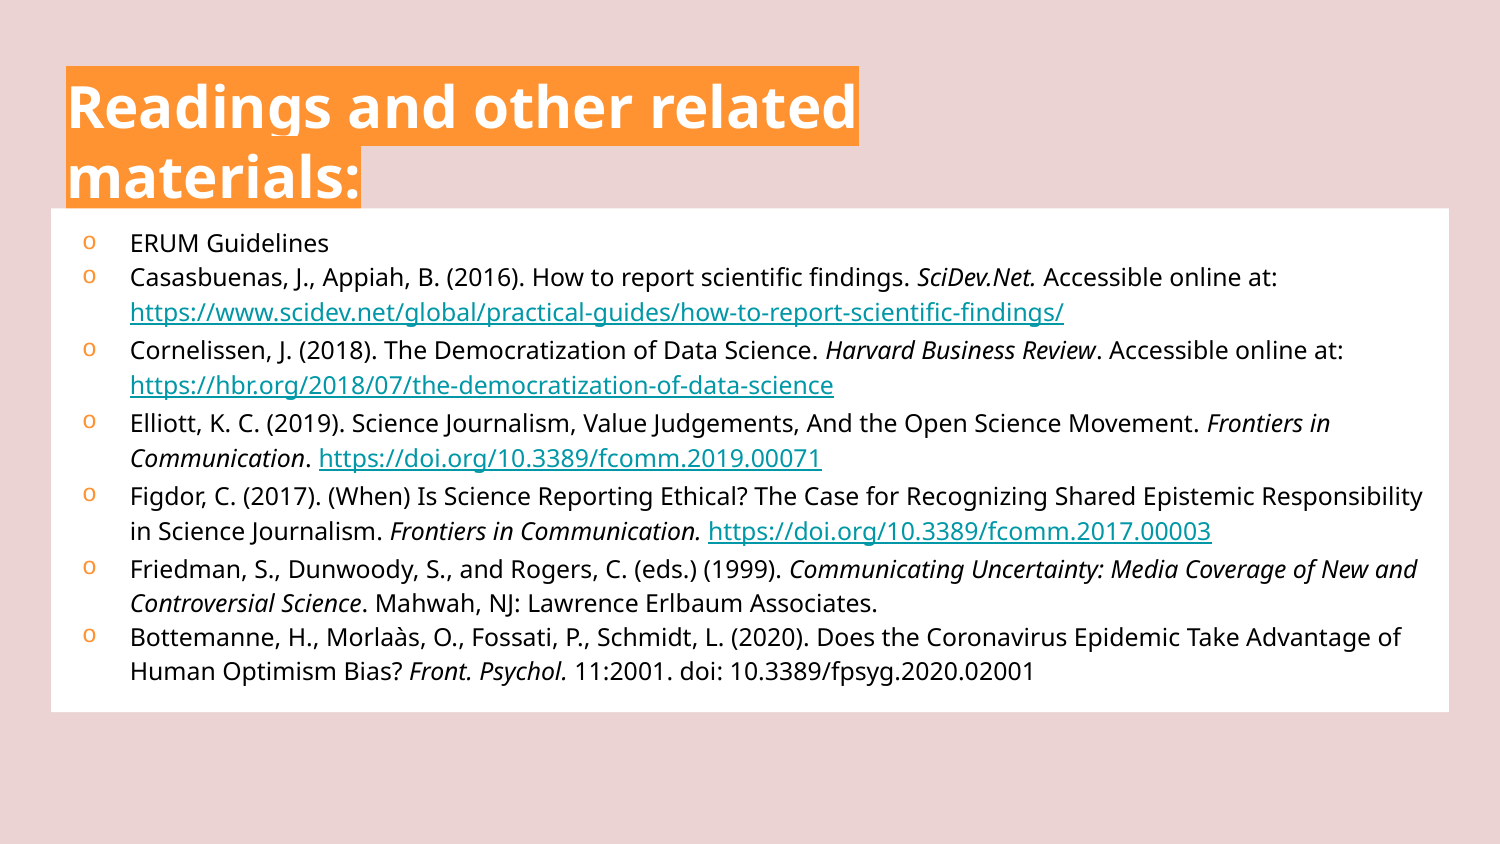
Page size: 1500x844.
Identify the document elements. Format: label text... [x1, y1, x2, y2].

title Readings and other related materials: [51, 55, 1168, 150]
list ERUM Guidelines Casasbuenas, J., Appiah, B. (2016). How to report scientific findings. SciDev.Net. Accessible online at: https://www.scidev.net/global/practical-guides/how-to-report-scientific-findings/ Cornelissen, J. (2018). The Democratization of Data Science. Harvard Business Review. Accessible online at: https://hbr.org/2018/07/the-democratization-of-data-science Elliott, K. C. (2019). Science Journalism, Value Judgements, And the Open Science Movement. Frontiers in Communication. https://doi.org/10.3389/fcomm.2019.00071 Figdor, C. (2017). (When) Is Science Reporting Ethical? The Case for Recognizing Shared Epistemic Responsibility in Science Journalism. Frontiers in Communication. https://doi.org/10.3389/fcomm.2017.00003 Friedman, S., Dunwoody, S., and Rogers, C. (eds.) (1999). Communicating Uncertainty: Media Coverage of New and Controversial Science. Mahwah, NJ: Lawrence Erlbaum Associates. Bottemanne, H., Morlaàs, O., Fossati, P., Schmidt, L. (2020). Does the Coronavirus Epidemic Take Advantage of Human Optimism Bias? Front. Psychol. 11:2001. doi: 10.3389/fpsyg.2020.02001 [51, 208, 1449, 713]
